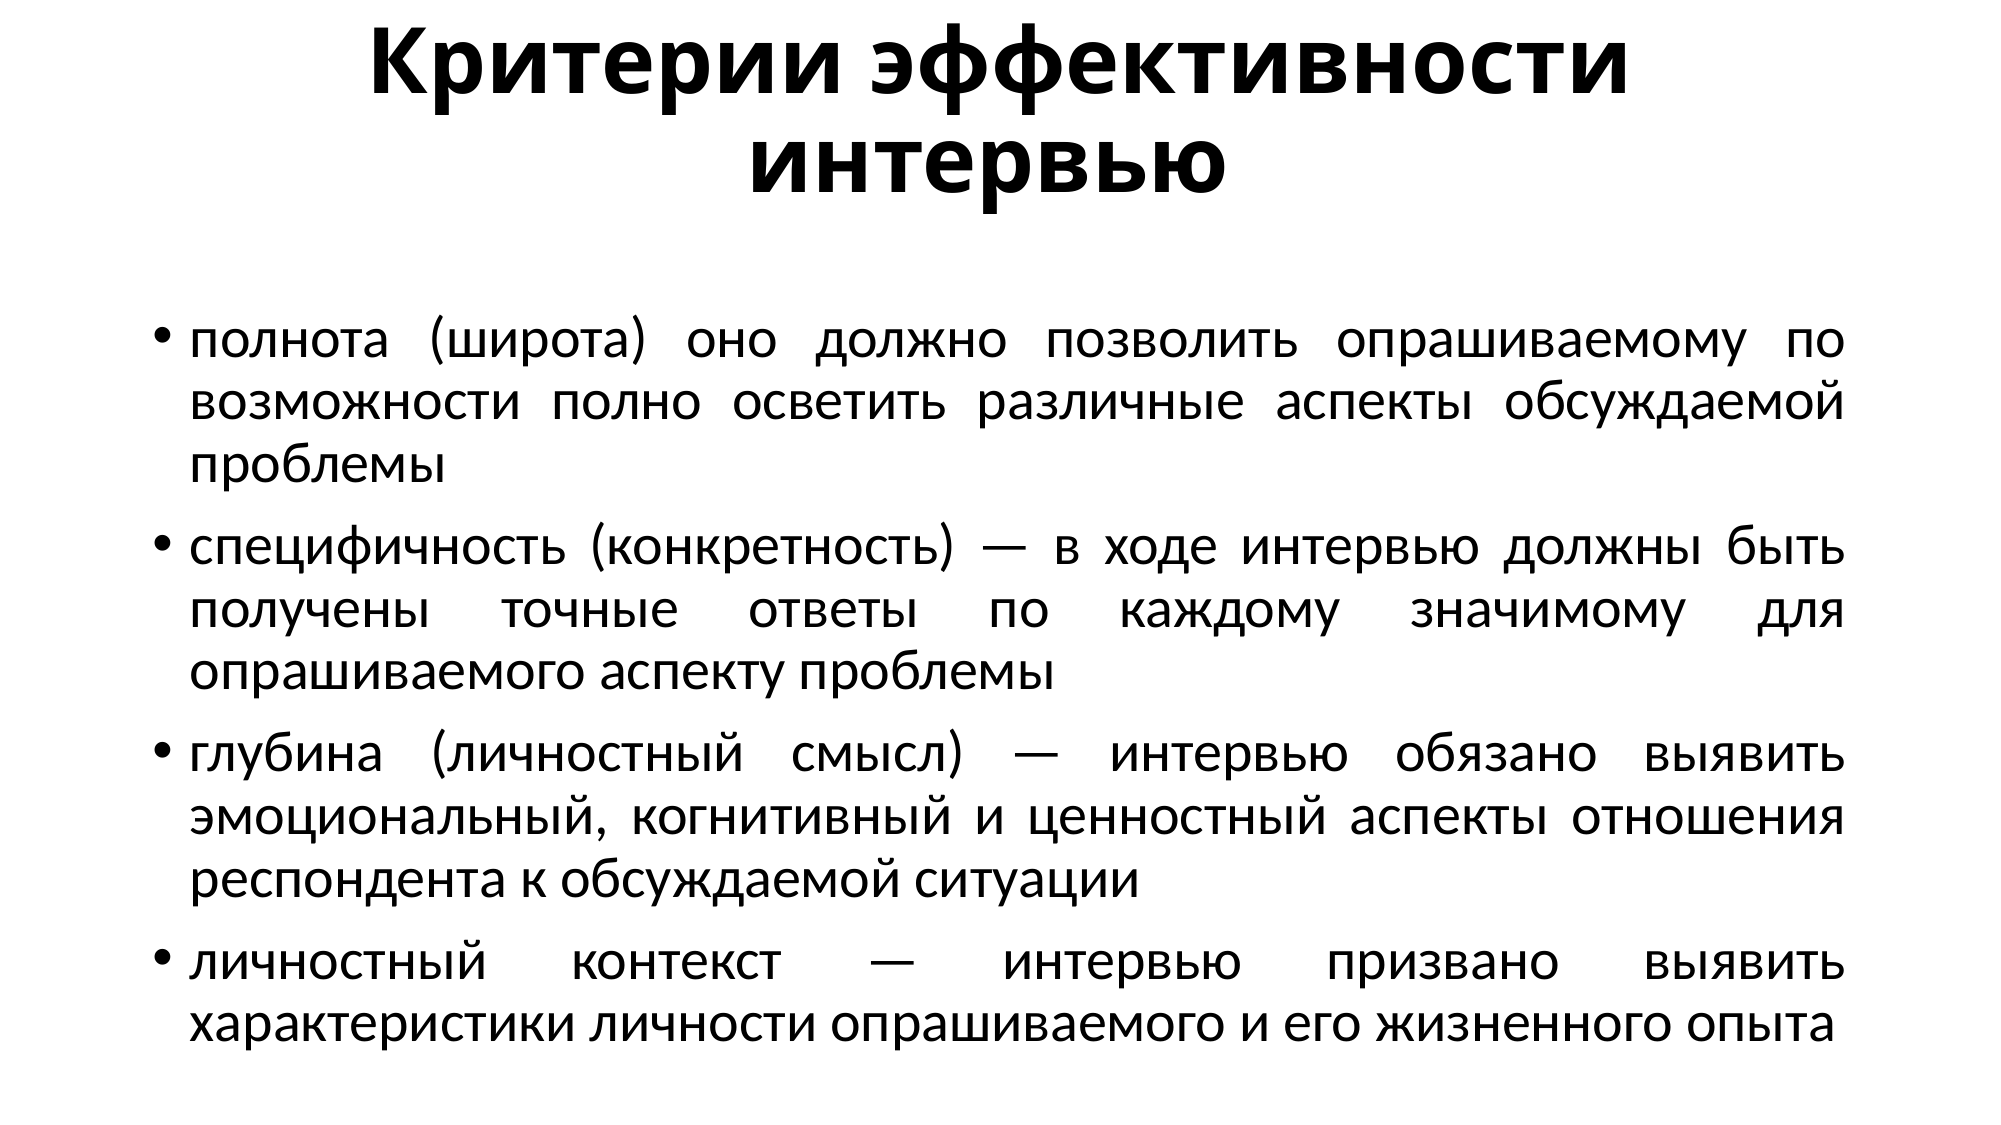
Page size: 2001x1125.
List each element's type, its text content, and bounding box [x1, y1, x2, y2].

title Критерии эффективности интервью [137, 59, 1863, 278]
list полнота (широта) оно должно позволить опрашиваемому по возможности полно осветить различные аспекты обсуждаемой проблемы специфичность (конкретность) — в ходе интервью должны быть получены точные ответы по каждому значимому для опрашиваемого аспекту проблемы глубина (личностный смысл) — интервью обязано выявить эмоциональный, когнитивный и ценностный аспекты отношения респондента к обсуждаемой ситуации личностный контекст — интервью призвано выявить характеристики личности опрашиваемого и его жизненного опыта [137, 299, 1863, 1093]
